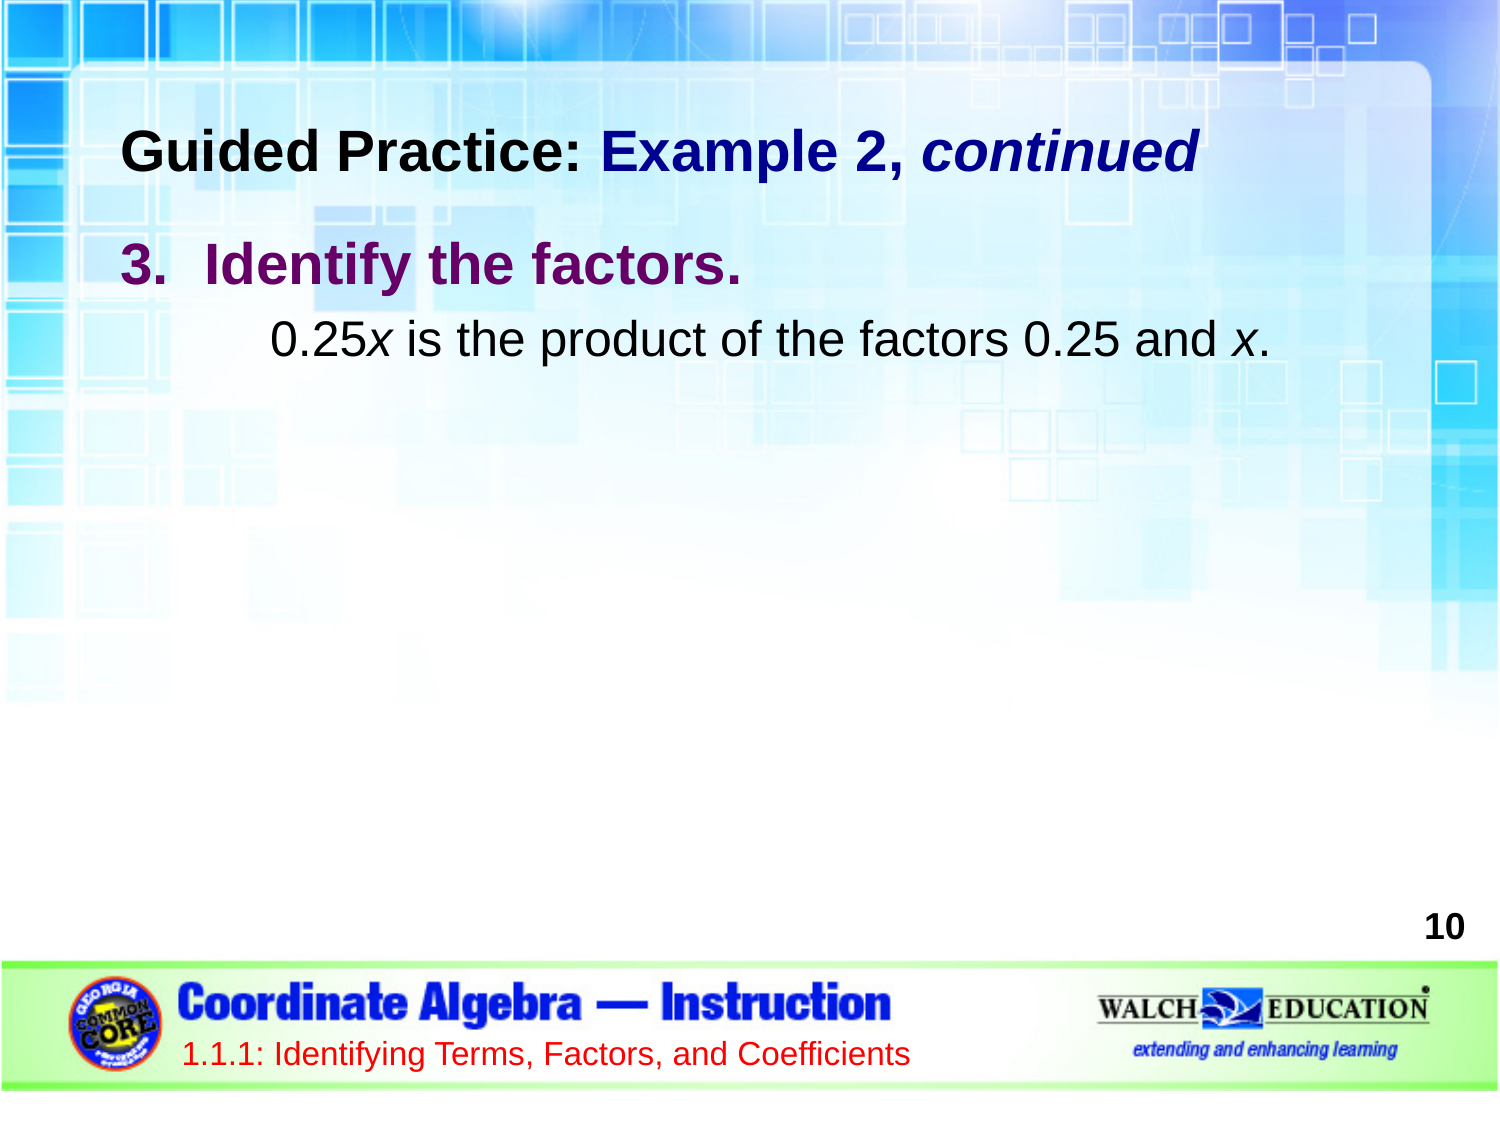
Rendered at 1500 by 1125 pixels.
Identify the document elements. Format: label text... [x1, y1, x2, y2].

subtitle Guided Practice: Example 2, continued Identify the factors. 0.25x is the product of the factors 0.25 and x. [105, 105, 1394, 925]
list 1.1.1: Identifying Terms, Factors, and Coefficients [166, 1024, 1074, 1068]
slide_number 10 [1361, 901, 1481, 949]
picture [1, 0, 1500, 1091]
